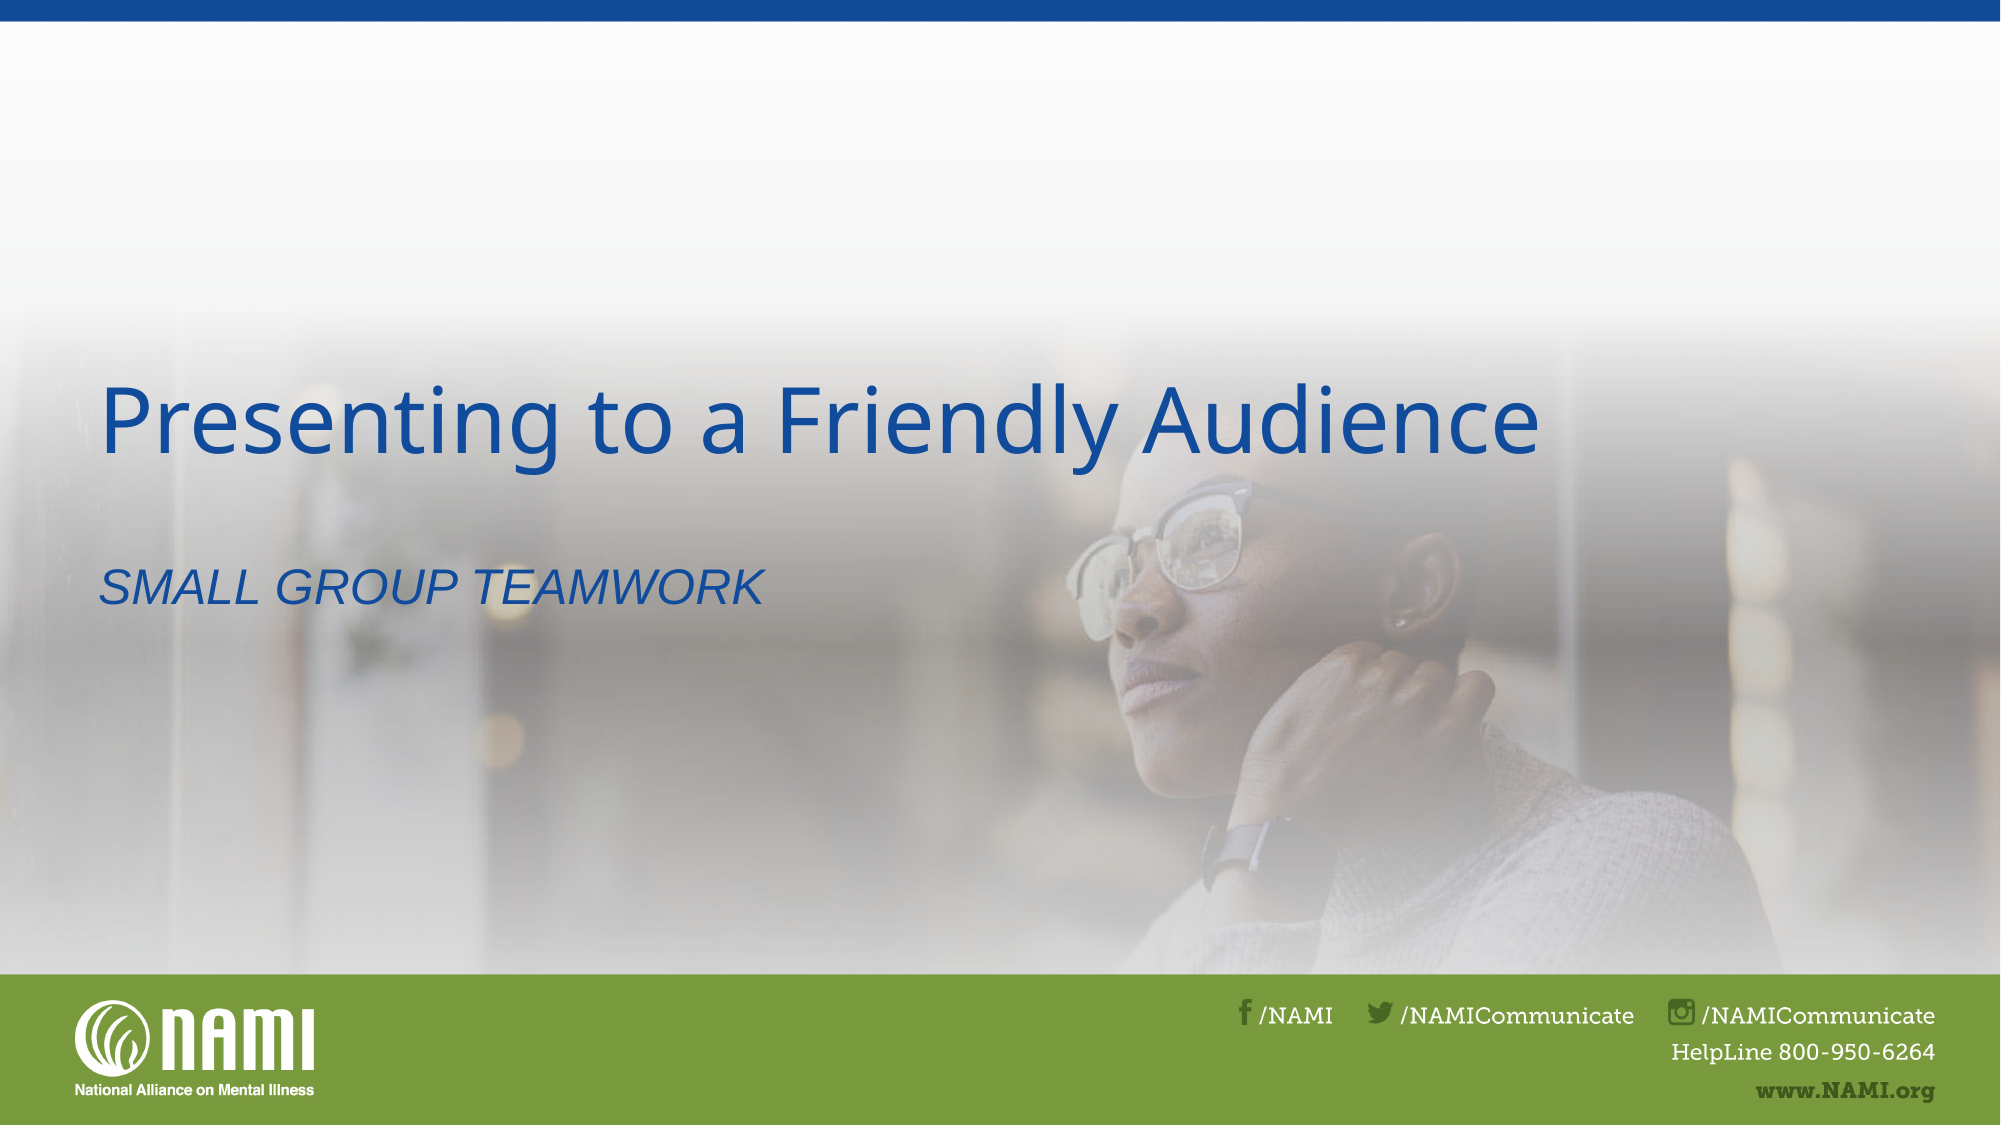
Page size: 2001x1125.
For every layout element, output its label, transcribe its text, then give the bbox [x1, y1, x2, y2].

subtitle Small group teamwork [83, 553, 1750, 863]
title Presenting to a Friendly Audience [83, 315, 1863, 533]
picture [0, 0, 2001, 1125]
